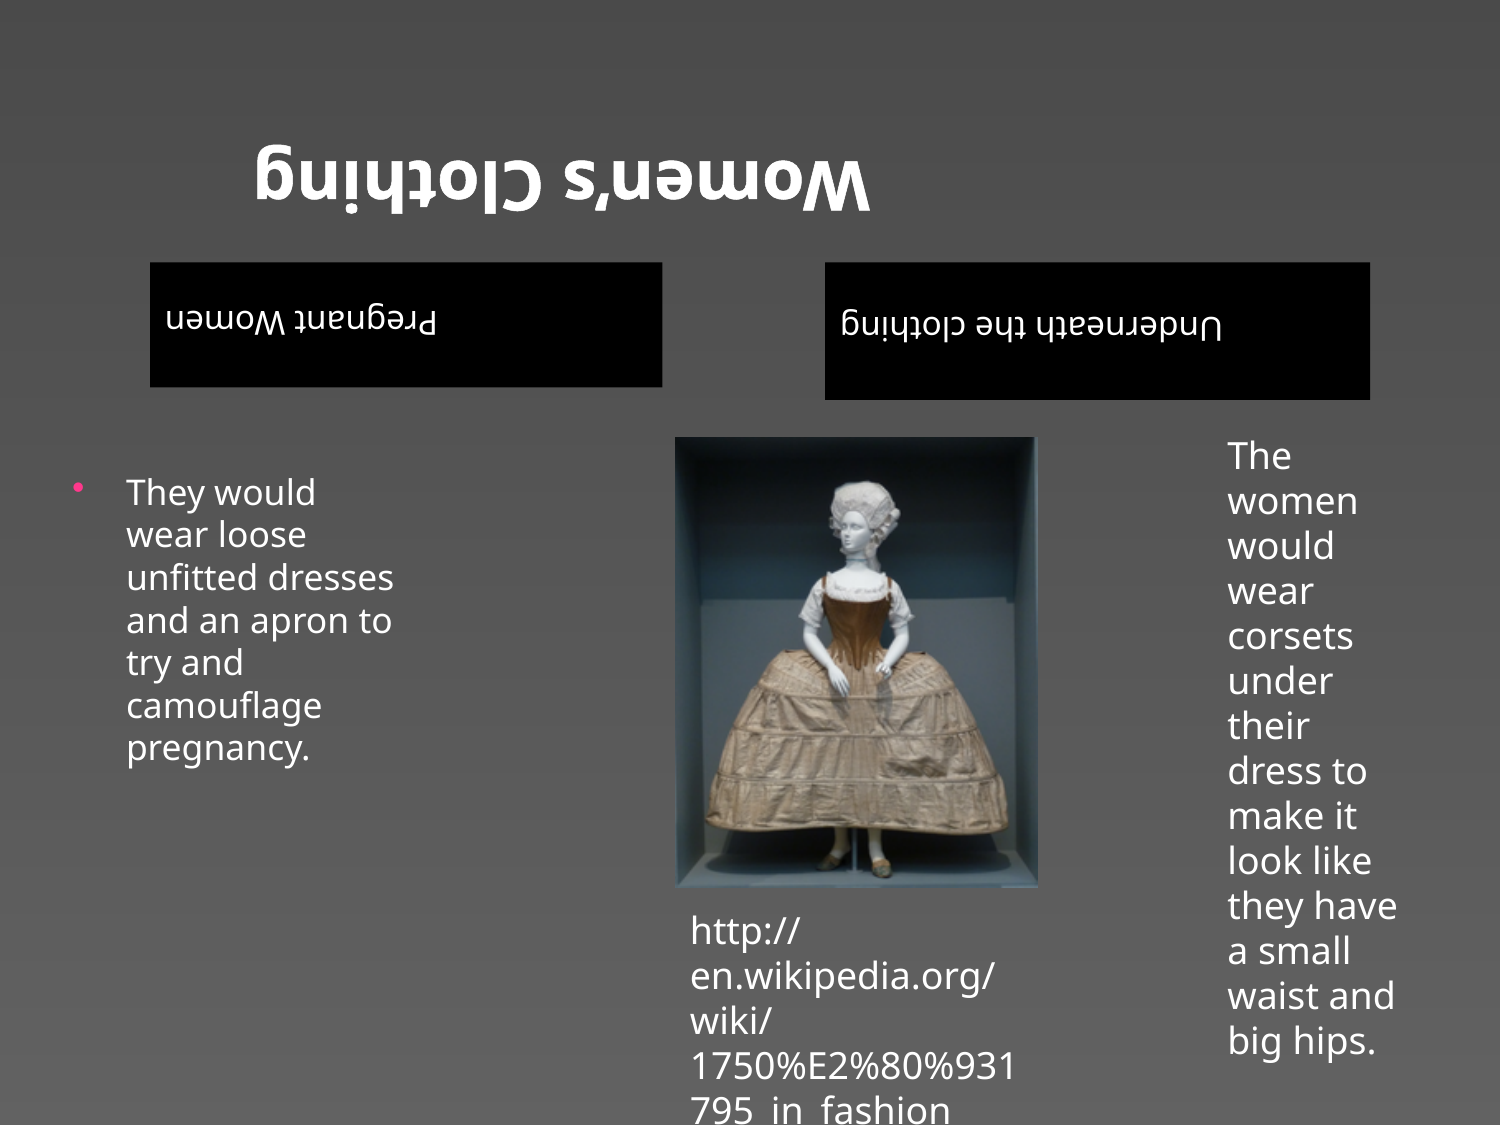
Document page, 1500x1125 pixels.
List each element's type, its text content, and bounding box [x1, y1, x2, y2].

text_box http://en.wikipedia.org/wiki/1750%E2%80%931795_in_fashion [674, 899, 1050, 1125]
list Pregnant Women [149, 261, 664, 388]
list Underneath the clothing [824, 261, 1371, 401]
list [674, 437, 1038, 888]
title Women’s Clothing [237, 62, 1248, 238]
text_box The women would wear corsets under their dress to make it look like they have a small waist and big hips. [1212, 424, 1425, 1070]
list They would wear loose unfitted dresses and an apron to try and camouflage pregnancy. [50, 462, 413, 813]
